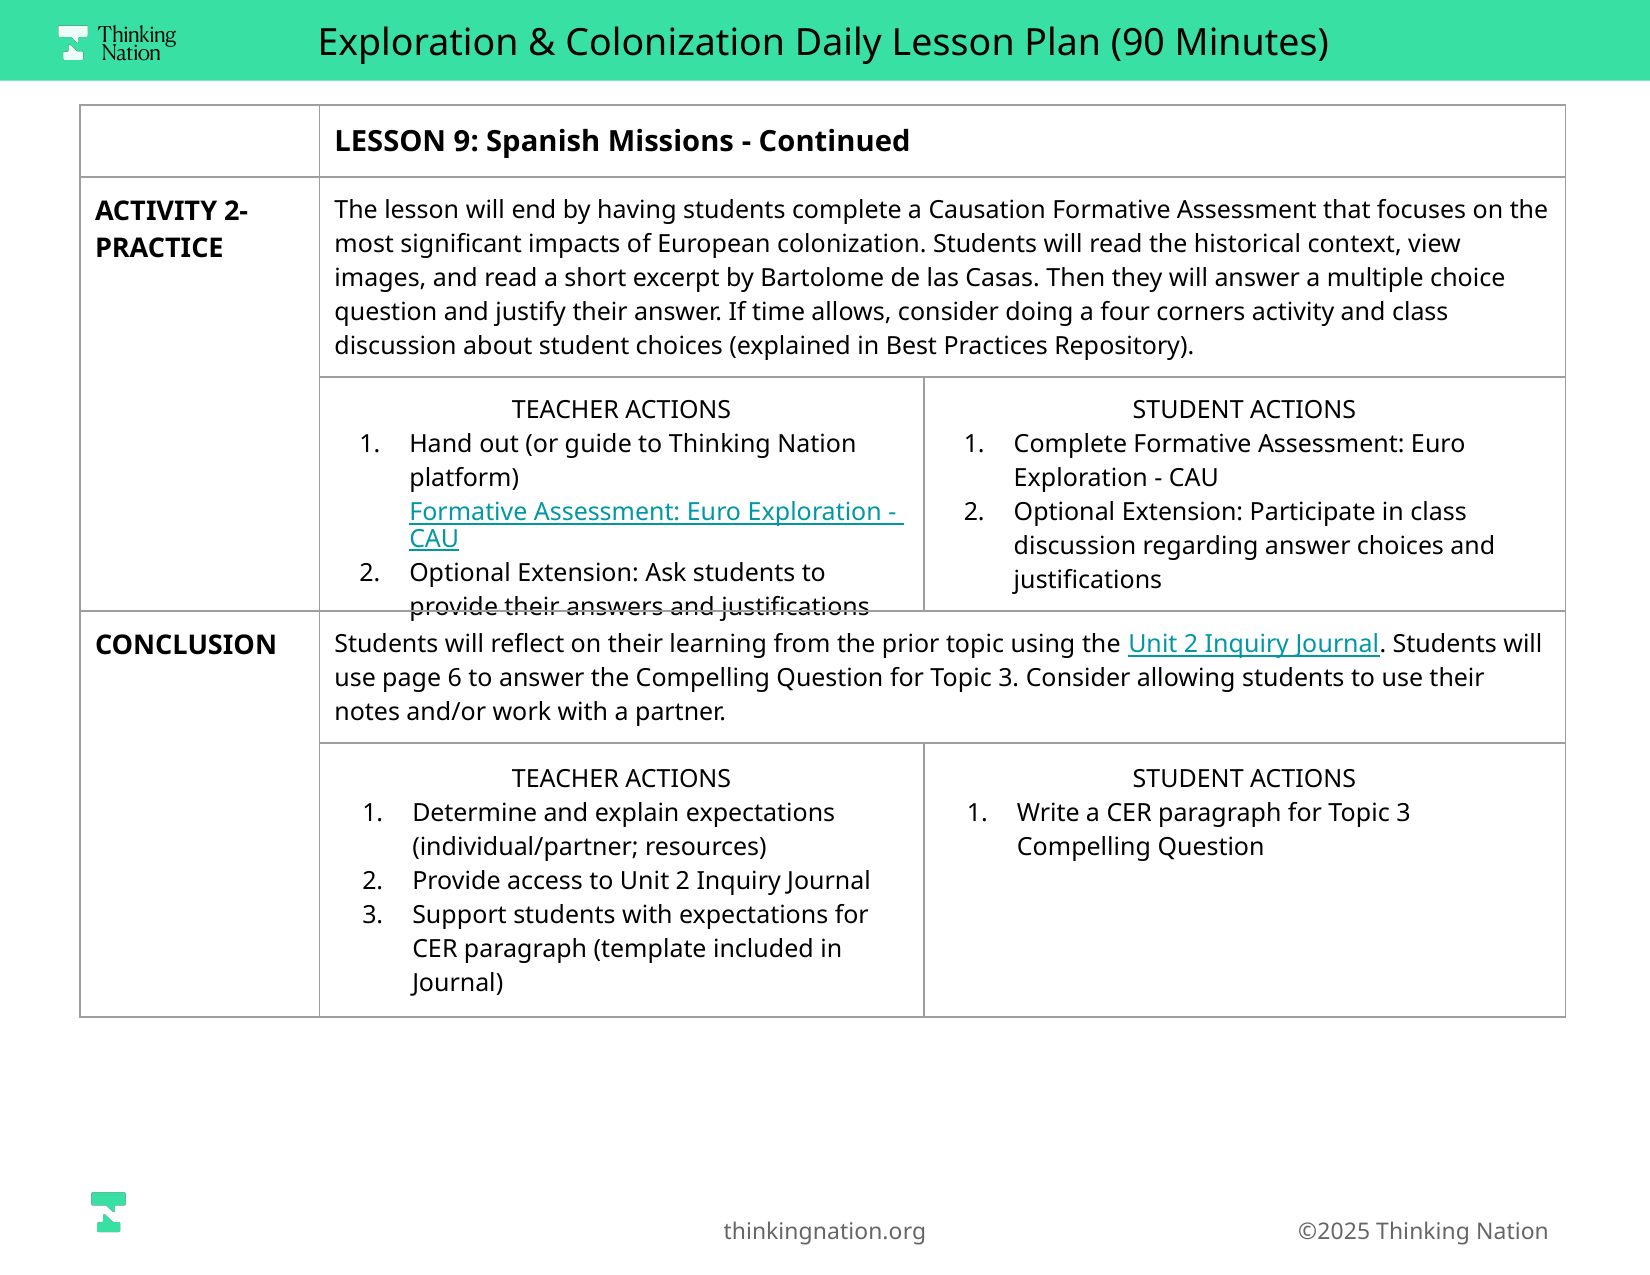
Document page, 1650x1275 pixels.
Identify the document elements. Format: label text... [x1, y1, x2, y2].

table_cell STUDENT ACTIONS Complete Formative Assessment: Euro Exploration - CAU Optional Extension: Participate in class discussion regarding answer choices and justifications [925, 378, 1565, 610]
table_cell STUDENT ACTIONS Write a CER paragraph for Topic 3 Compelling Question [925, 744, 1565, 1016]
text_box thinkingnation.org [629, 1200, 1021, 1240]
table_cell ACTIVITY 2- PRACTICE [81, 178, 319, 610]
table_cell The lesson will end by having students complete a Causation Formative Assessment that focuses on the most significant impacts of European colonization. Students will read the historical context, view images, and read a short excerpt by Bartolome de las Casas. Then they will answer a multiple choice question and justify their answer. If time allows, consider doing a four corners activity and class discussion about student choices (explained in Best Practices Repository). [320, 178, 1565, 376]
table_cell TEACHER ACTIONS Hand out (or guide to Thinking Nation platform) Formative Assessment: Euro Exploration - CAU Optional Extension: Ask students to provide their answers and justifications [320, 378, 923, 610]
table_cell CONCLUSION [81, 612, 319, 1016]
table_cell TEACHER ACTIONS Determine and explain expectations (individual/partner; resources) Provide access to Unit 2 Inquiry Journal Support students with expectations for CER paragraph (template included in Journal) [320, 744, 923, 1016]
picture [45, 14, 180, 71]
picture [80, 1184, 136, 1240]
table_header [81, 106, 319, 176]
text_box Exploration & Colonization Daily Lesson Plan (90 Minutes) [0, 0, 1650, 81]
table_header LESSON 9: Spanish Missions - Continued [320, 106, 1565, 176]
text_box ©2025 Thinking Nation [1174, 1200, 1566, 1240]
table_cell Students will reflect on their learning from the prior topic using the Unit 2 Inquiry Journal. Students will use page 6 to answer the Compelling Question for Topic 3. Consider allowing students to use their notes and/or work with a partner. [320, 612, 1565, 742]
